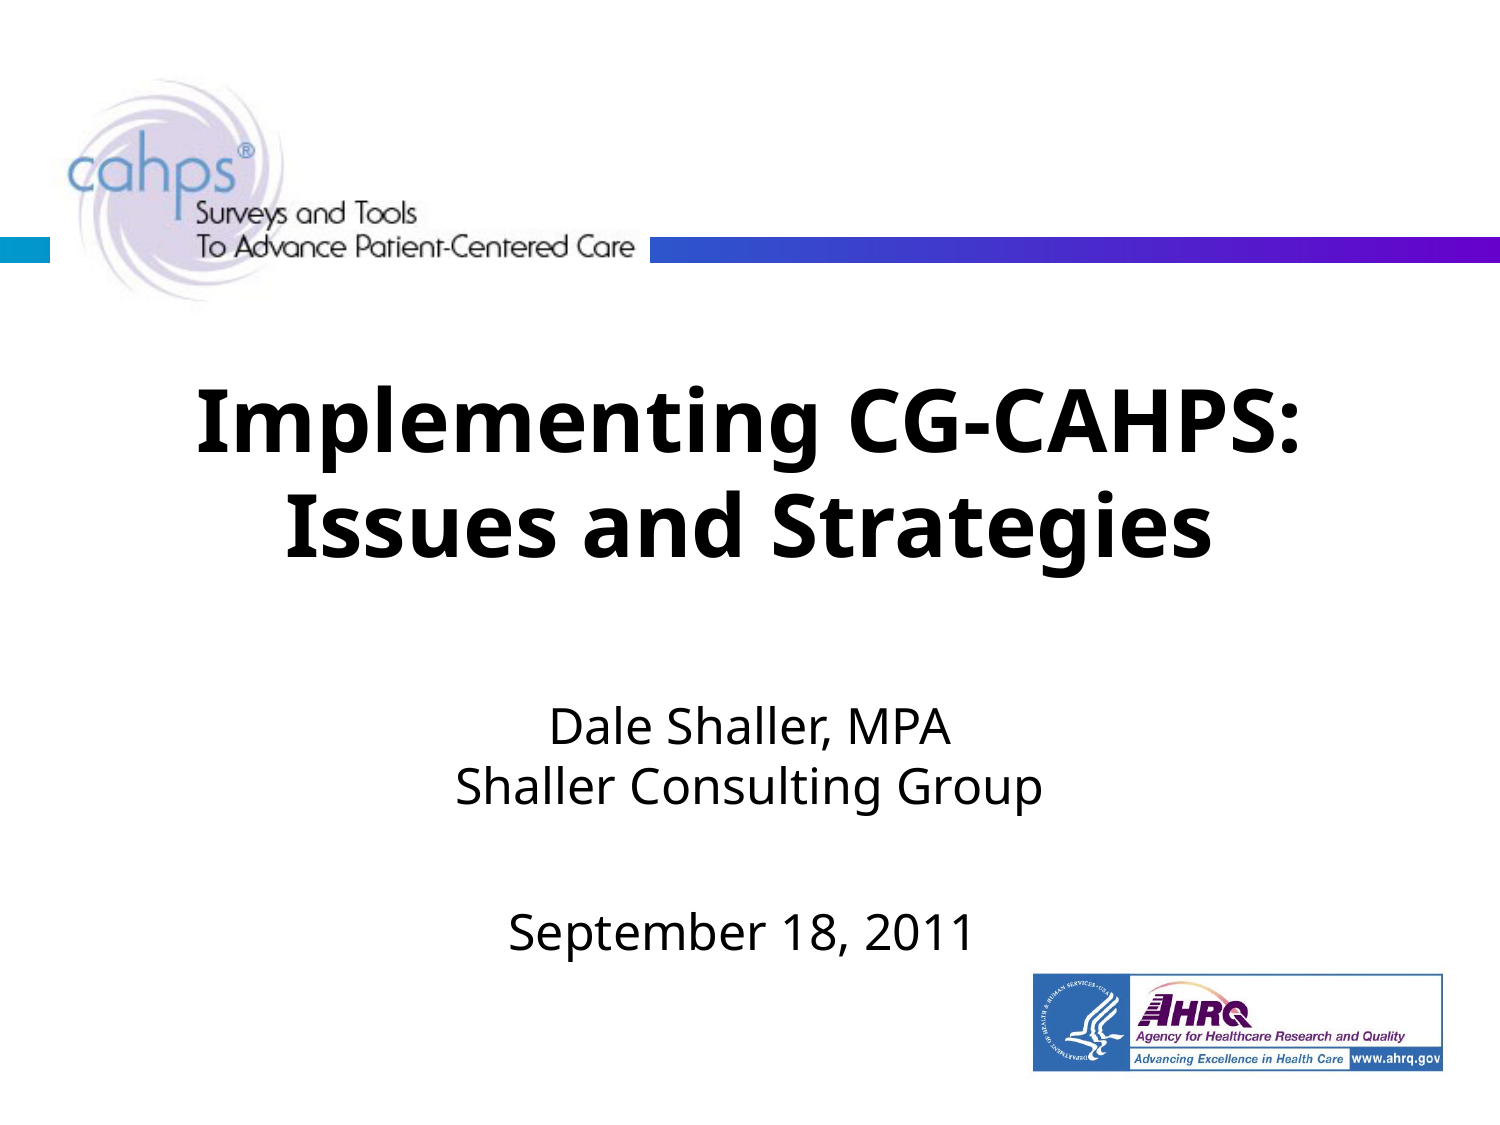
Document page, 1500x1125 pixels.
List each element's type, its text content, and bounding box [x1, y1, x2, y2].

title Implementing CG-CAHPS: Issues and Strategies [112, 349, 1388, 591]
subtitle Dale Shaller, MPA Shaller Consulting Group September 18, 2011 [225, 687, 1275, 863]
picture [50, 75, 650, 314]
picture [1025, 967, 1450, 1080]
